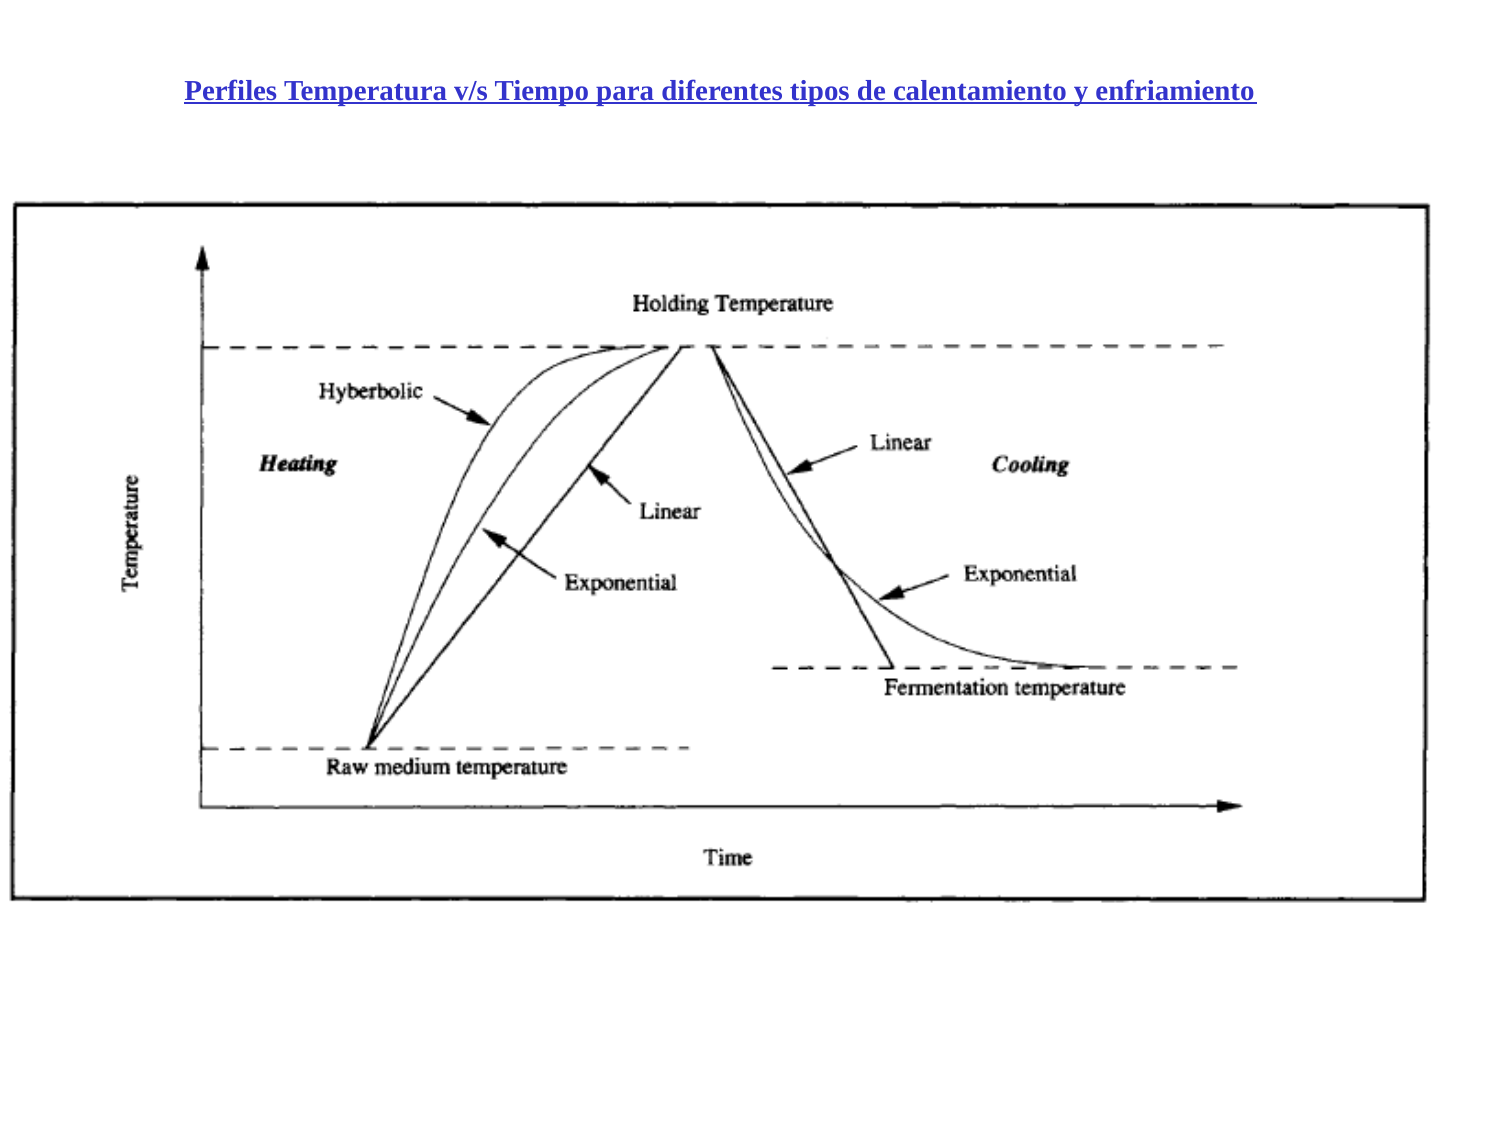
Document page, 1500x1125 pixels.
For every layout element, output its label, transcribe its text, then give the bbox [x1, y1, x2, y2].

picture [0, 187, 1456, 915]
text_box Perfiles Temperatura v/s Tiempo para diferentes tipos de calentamiento y enfriamiento [147, 30, 1294, 114]
